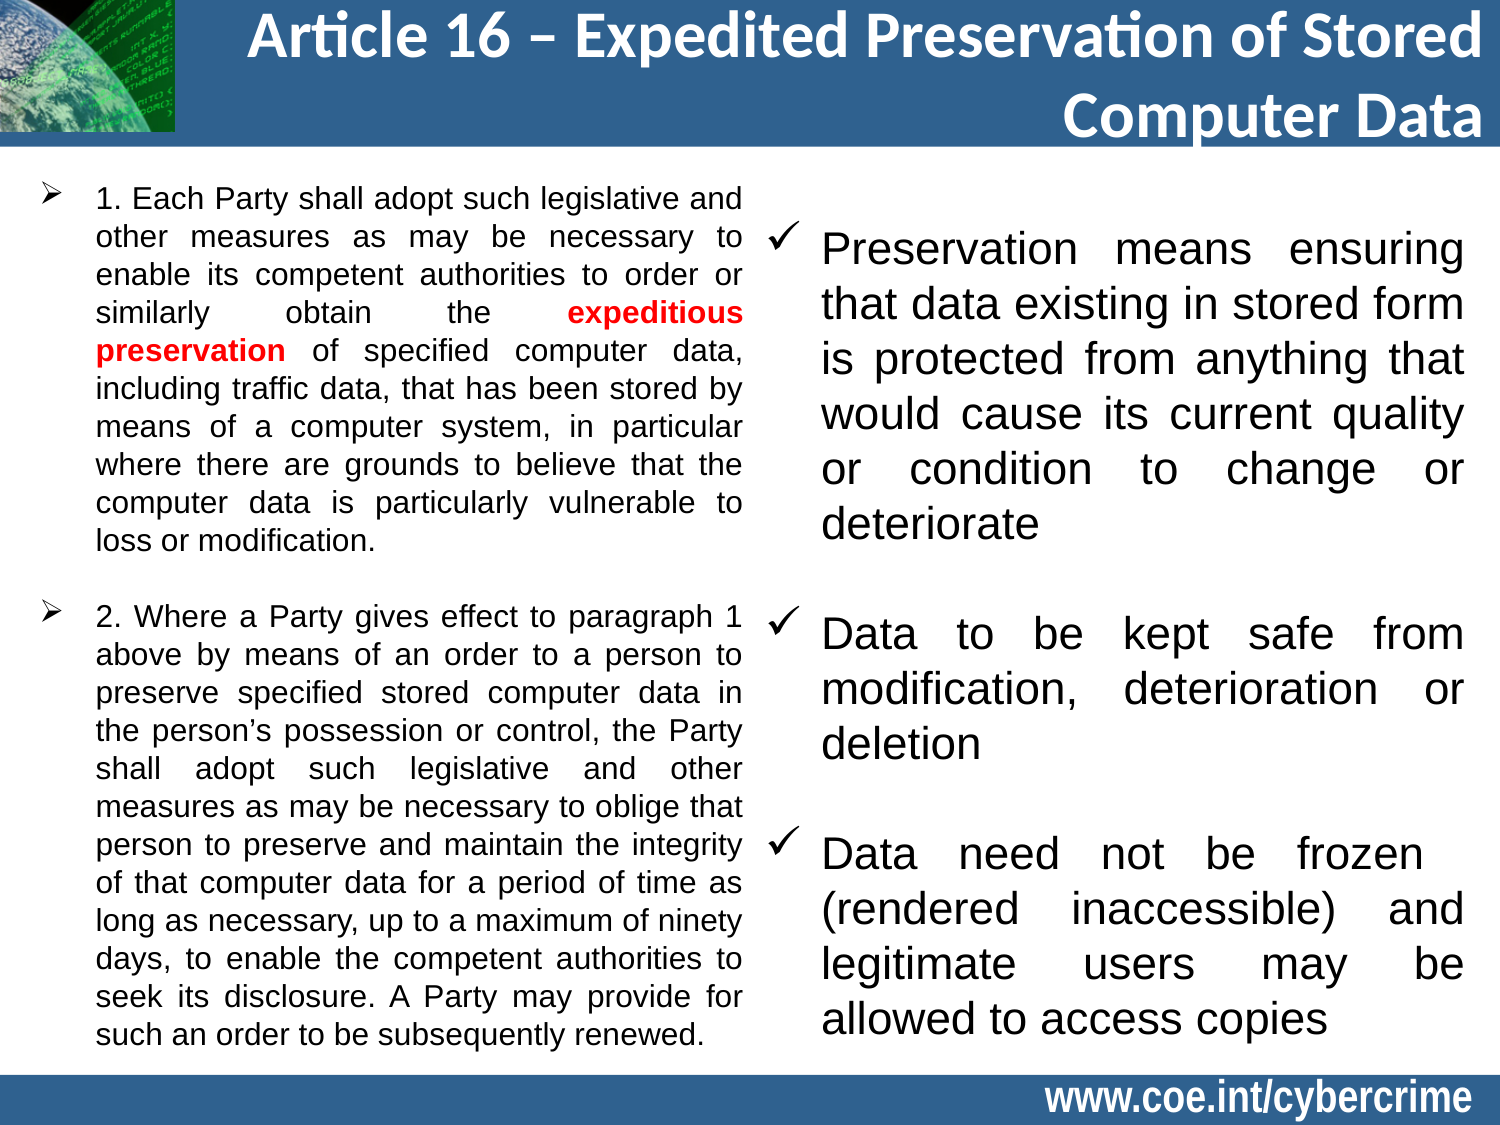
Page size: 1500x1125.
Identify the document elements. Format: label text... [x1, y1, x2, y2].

text_box [0, 1073, 1030, 1125]
text_box www.coe.int/cybercrime [1030, 1059, 1500, 1125]
text_box 1. Each Party shall adopt such legislative and other measures as may be necessary to enable its competent authorities to order or similarly obtain the expeditious preservation of specified computer data, including traffic data, that has been stored by means of a computer system, in particular where there are grounds to believe that the computer data is particularly vulnerable to loss or modification. 2. Where a Party gives effect to paragraph 1 above by means of an order to a person to preserve specified stored computer data in the person’s possession or control, the Party shall adopt such legislative and other measures as may be necessary to oblige that person to preserve and maintain the integrity of that computer data for a period of time as long as necessary, up to a maximum of ninety days, to enable the competent authorities to seek its disclosure. A Party may provide for such an order to be subsequently renewed. [24, 170, 759, 1059]
text_box Article 16 – Expedited Preservation of Stored Computer Data [0, 0, 1500, 149]
text_box Preservation means ensuring that data existing in stored form is protected from anything that would cause its current quality or condition to change or deteriorate Data to be kept safe from modification, deterioration or deletion Data need not be frozen (rendered inaccessible) and legitimate users may be allowed to access copies [749, 211, 1480, 1051]
picture [0, 0, 175, 132]
